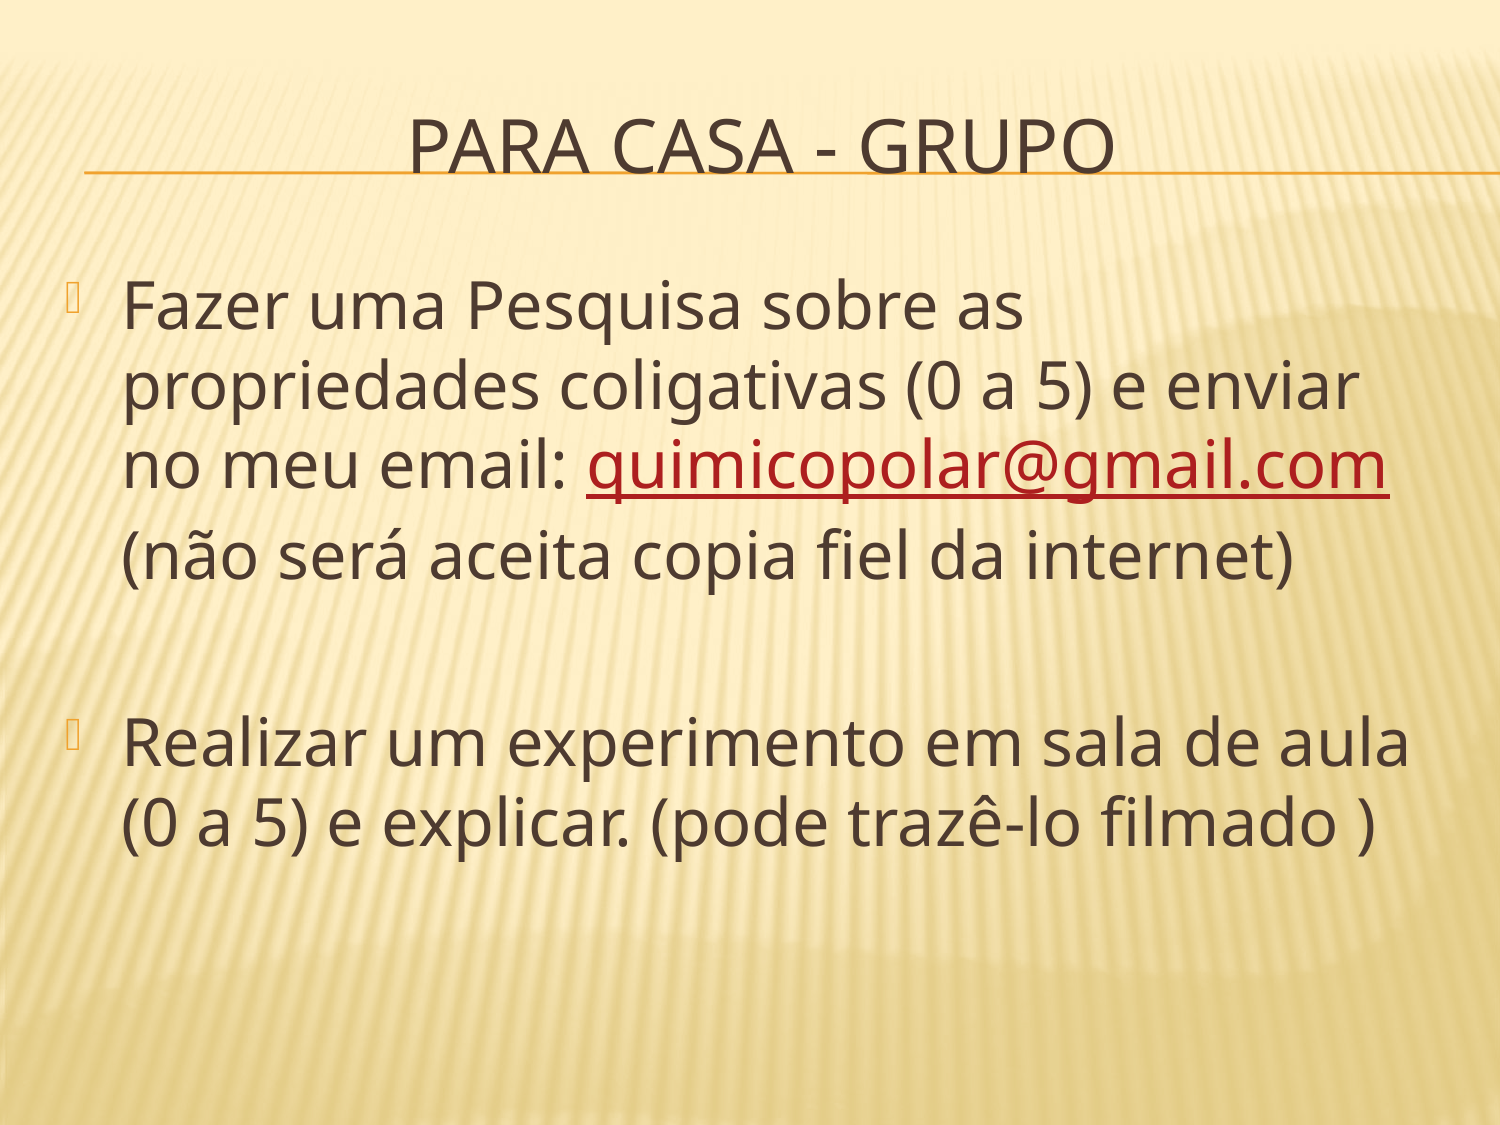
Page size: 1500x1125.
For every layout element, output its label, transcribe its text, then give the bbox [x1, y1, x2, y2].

title Para casa - grupo [50, 75, 1475, 213]
list Fazer uma Pesquisa sobre as propriedades coligativas (0 a 5) e enviar no meu email: quimicopolar@gmail.com (não será aceita copia fiel da internet) Realizar um experimento em sala de aula (0 a 5) e explicar. (pode trazê-lo filmado ) [49, 254, 1476, 998]
